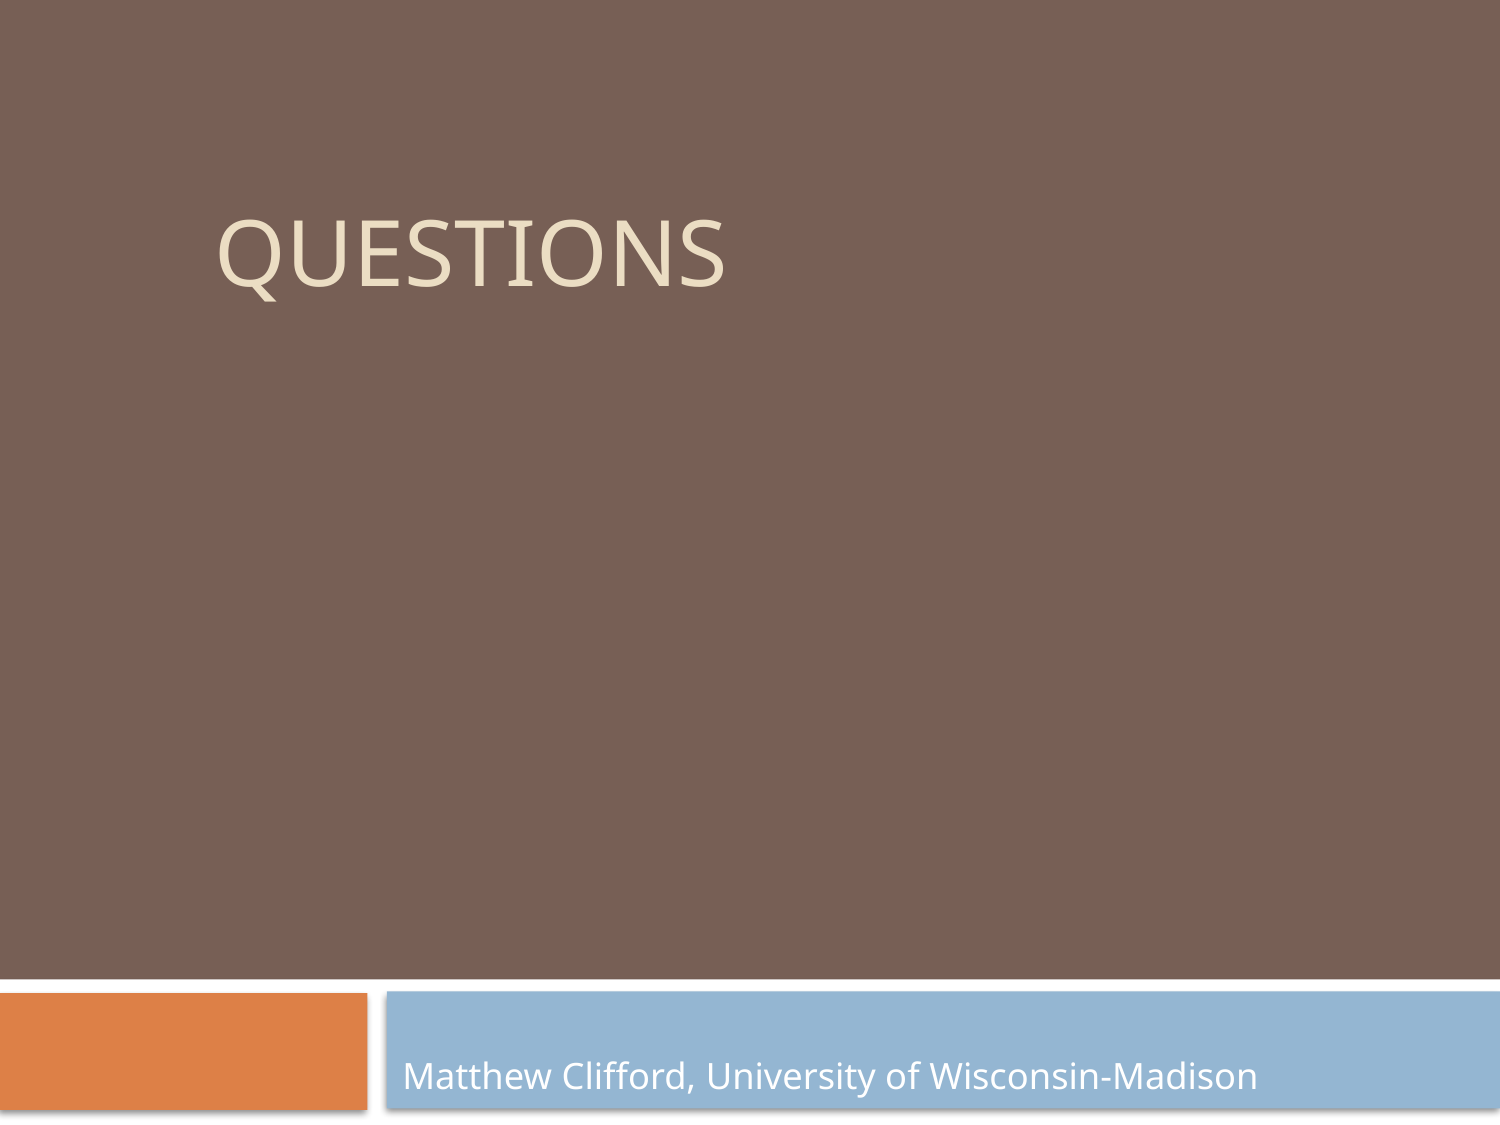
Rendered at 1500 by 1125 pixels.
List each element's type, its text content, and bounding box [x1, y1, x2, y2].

title Questions [200, 174, 1263, 313]
subtitle Matthew Clifford, University of Wisconsin-Madison [387, 992, 1488, 1105]
